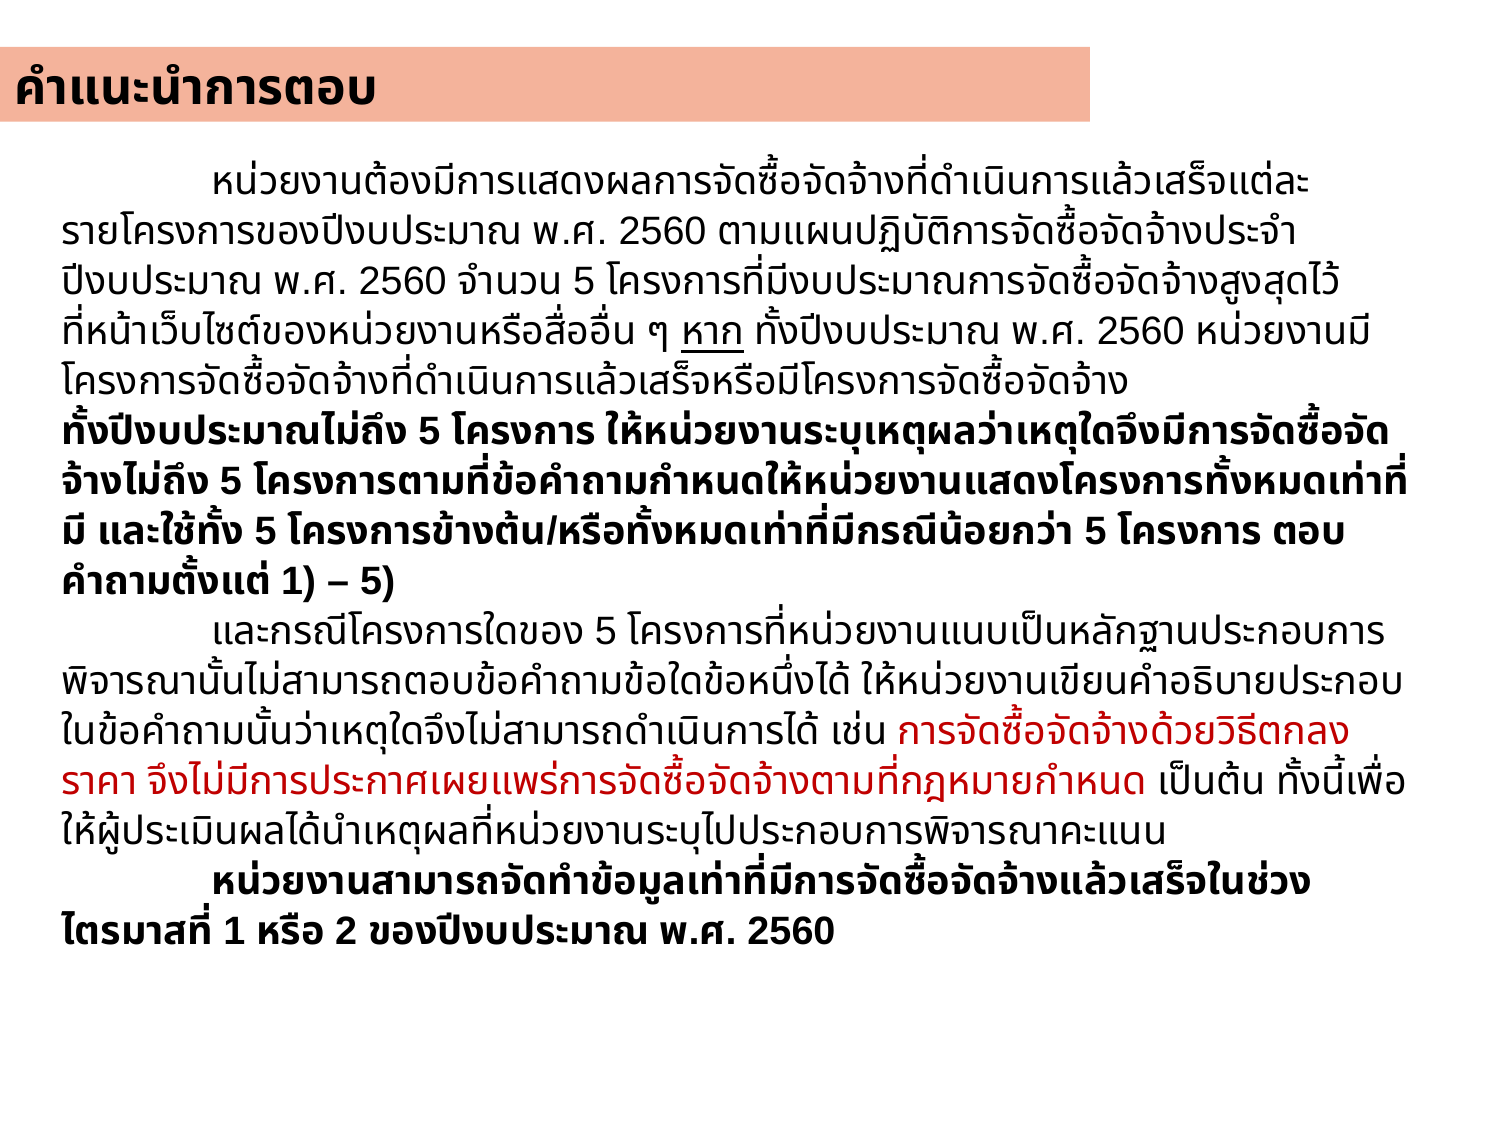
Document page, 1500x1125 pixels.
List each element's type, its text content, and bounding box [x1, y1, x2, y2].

text_box คำแนะนำการตอบ [0, 46, 1090, 122]
text_box หน่วยงานต้องมีการแสดงผลการจัดซื้อจัดจ้างที่ดำเนินการแล้วเสร็จแต่ละ รายโครงการของปีงบประมาณ พ.ศ. 2560 ตามแผนปฏิบัติการจัดซื้อจัดจ้างประจำปีงบประมาณ พ.ศ. 2560 จำนวน 5 โครงการที่มีงบประมาณการจัดซื้อจัดจ้างสูงสุดไว้ ที่หน้าเว็บไซต์ของหน่วยงานหรือสื่ออื่น ๆ หาก ทั้งปีงบประมาณ พ.ศ. 2560 หน่วยงานมีโครงการจัดซื้อจัดจ้างที่ดำเนินการแล้วเสร็จหรือมีโครงการจัดซื้อจัดจ้าง ทั้งปีงบประมาณไม่ถึง 5 โครงการ ให้หน่วยงานระบุเหตุผลว่าเหตุใดจึงมีการจัดซื้อจัดจ้างไม่ถึง 5 โครงการตามที่ข้อคำถามกำหนดให้หน่วยงานแสดงโครงการทั้งหมดเท่าที่มี และใช้ทั้ง 5 โครงการข้างต้น/หรือทั้งหมดเท่าที่มีกรณีน้อยกว่า 5 โครงการ ตอบคำถามตั้งแต่ 1) – 5) และกรณีโครงการใดของ 5 โครงการที่หน่วยงานแนบเป็นหลักฐานประกอบการพิจารณานั้นไม่สามารถตอบข้อคำถามข้อใดข้อหนึ่งได้ ให้หน่วยงานเขียนคำอธิบายประกอบในข้อคำถามนั้นว่าเหตุใดจึงไม่สามารถดำเนินการได้ เช่น การจัดซื้อจัดจ้างด้วยวิธีตกลงราคา จึงไม่มีการประกาศเผยแพร่การจัดซื้อจัดจ้างตามที่กฎหมายกำหนด เป็นต้น ทั้งนี้เพื่อให้ผู้ประเมินผลได้นำเหตุผลที่หน่วยงานระบุไปประกอบการพิจารณาคะแนน หน่วยงานสามารถจัดทำข้อมูลเท่าที่มีการจัดซื้อจัดจ้างแล้วเสร็จในช่วงไตรมาสที่ 1 หรือ 2 ของปีงบประมาณ พ.ศ. 2560 [46, 144, 1430, 961]
